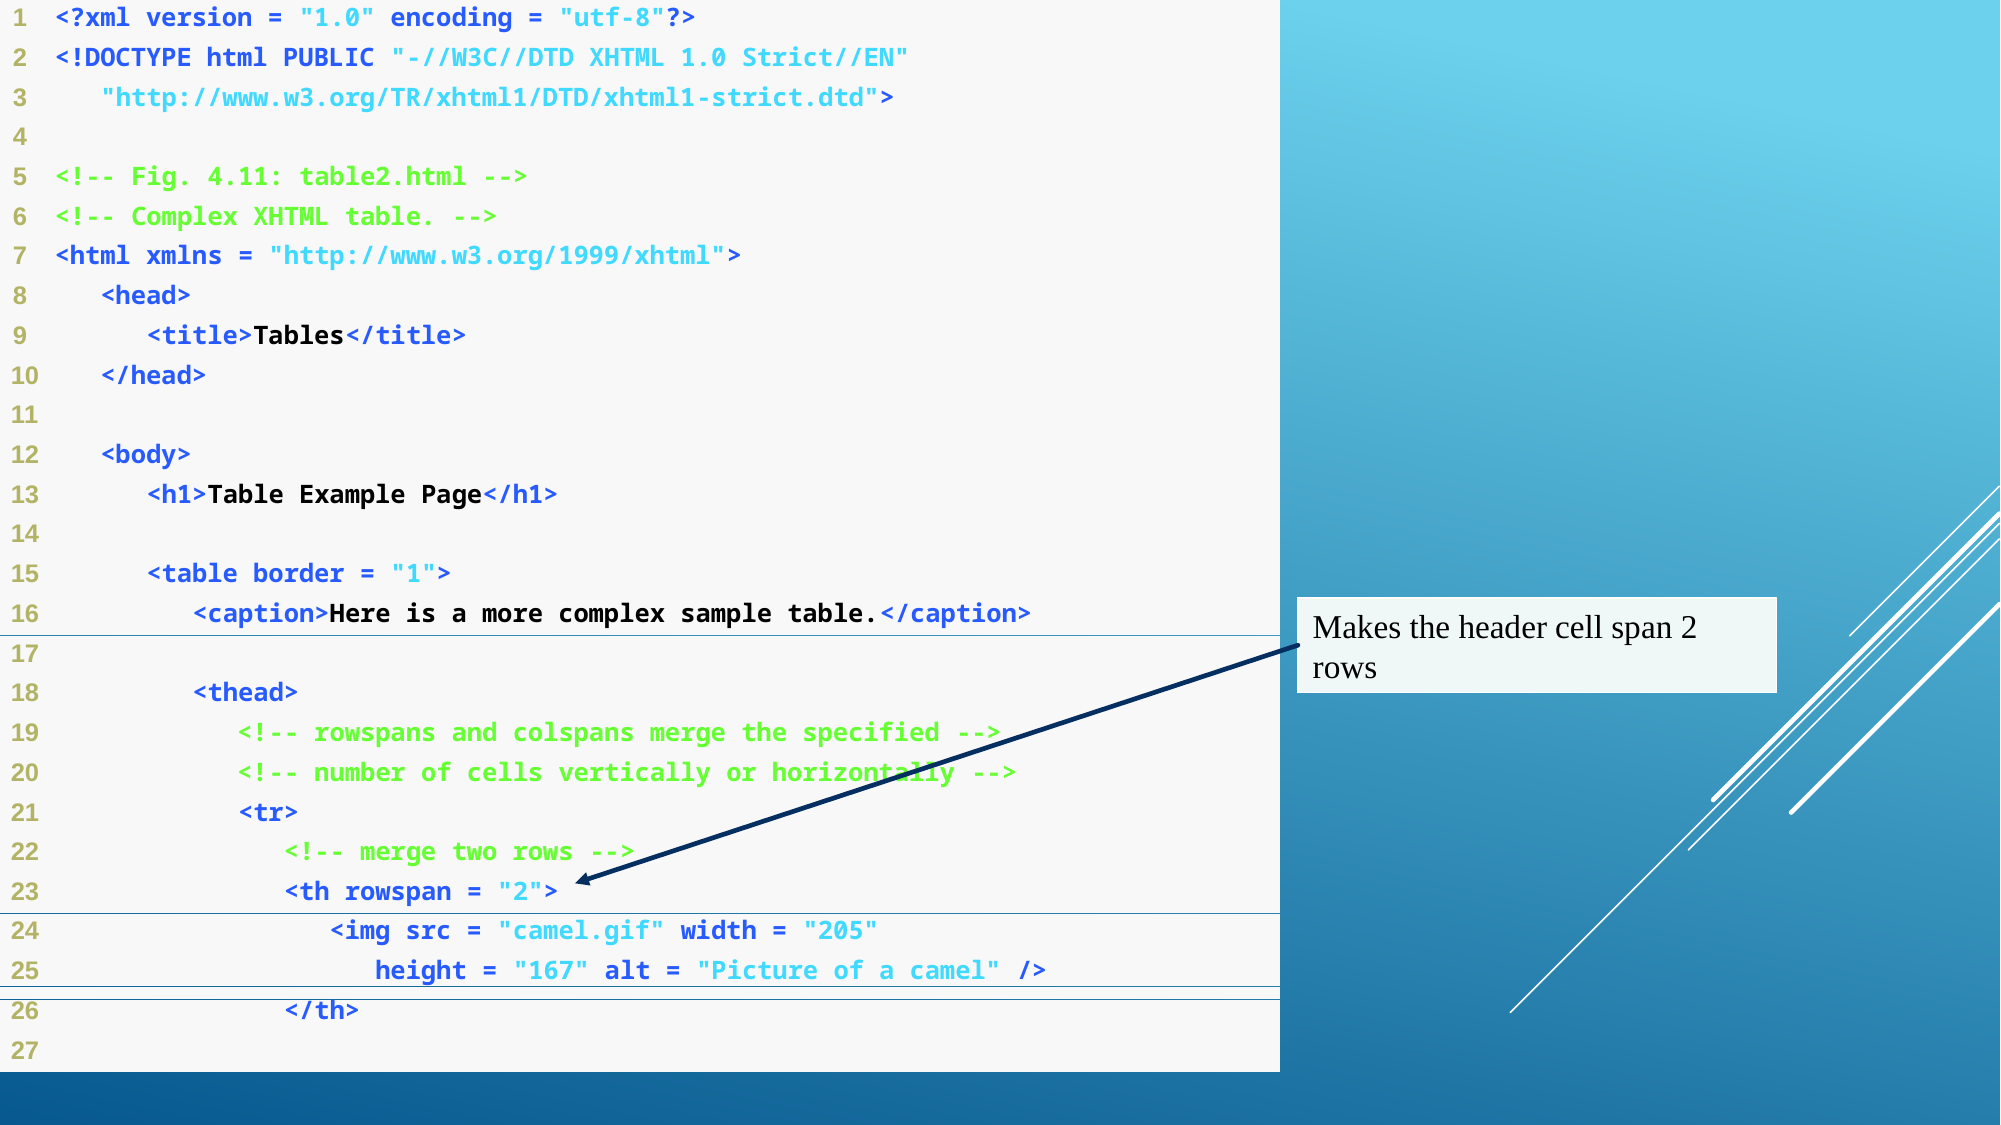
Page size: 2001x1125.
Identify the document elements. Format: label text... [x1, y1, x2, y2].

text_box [0, 0, 1299, 1105]
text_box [574, 645, 1299, 884]
text_box Makes the header cell span 2 rows [1299, 597, 1777, 693]
